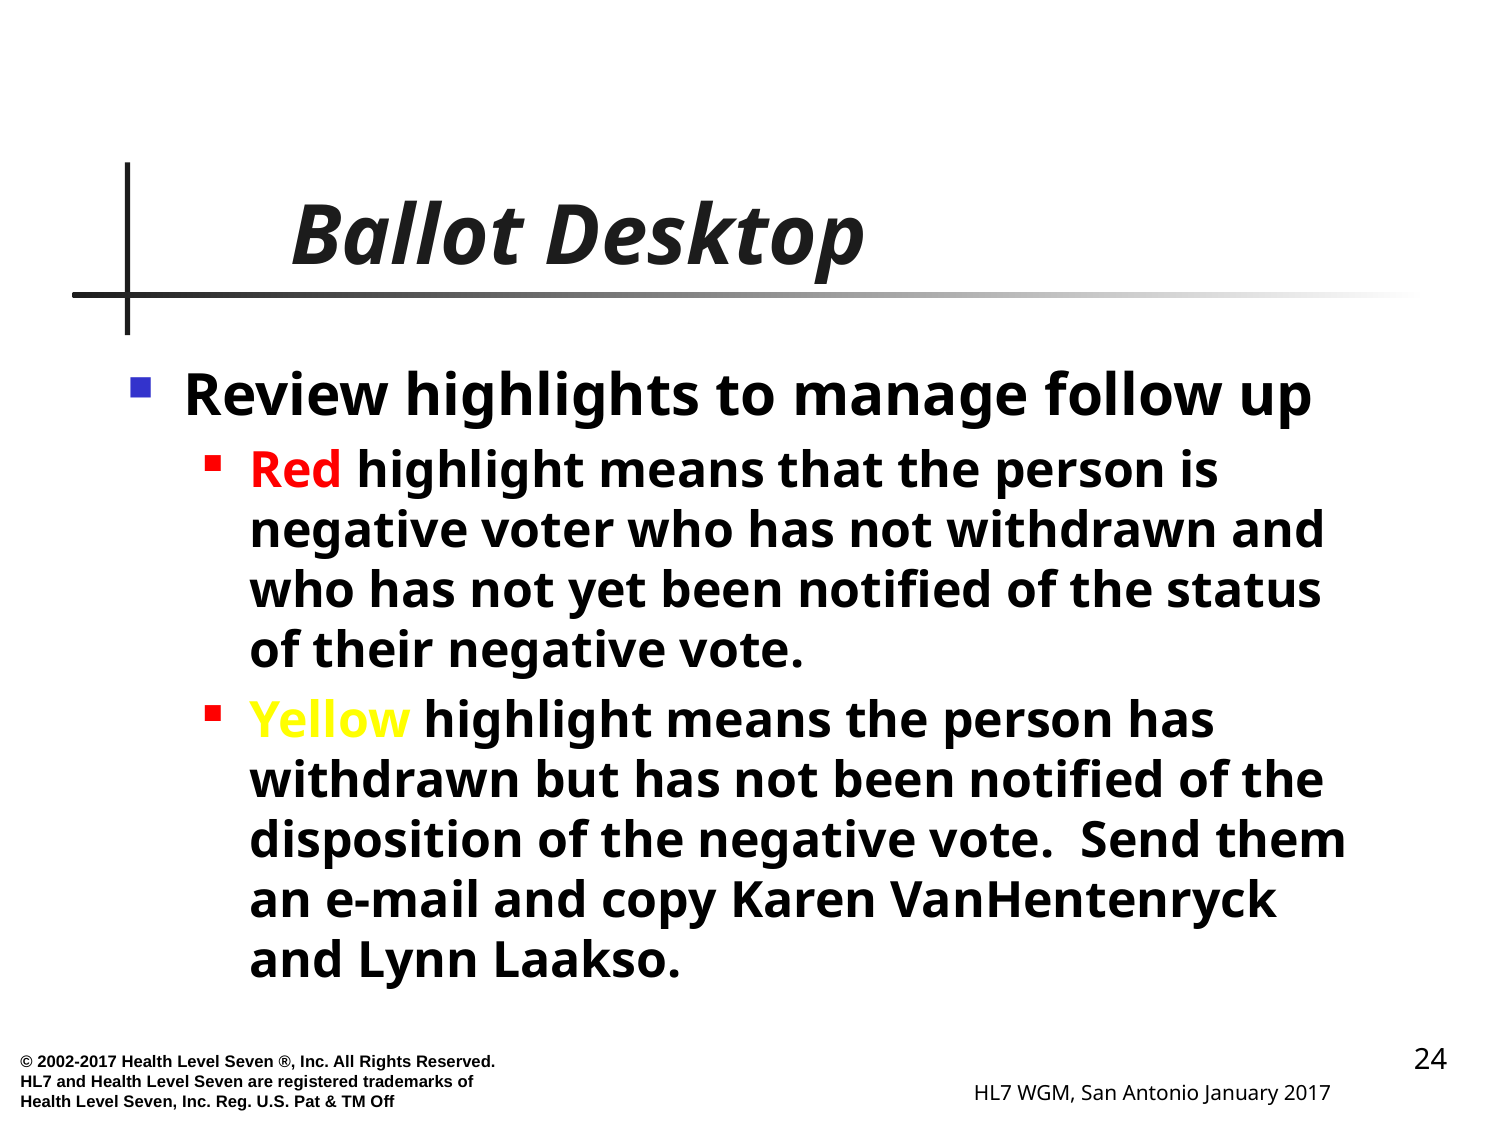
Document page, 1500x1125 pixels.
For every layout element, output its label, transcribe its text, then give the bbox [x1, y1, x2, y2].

list Review highlights to manage follow up Red highlight means that the person is negative voter who has not withdrawn and who has not yet been notified of the status of their negative vote. Yellow highlight means the person has withdrawn but has not been notified of the disposition of the negative vote. Send them an e-mail and copy Karen VanHentenryck and Lynn Laakso. [112, 349, 1388, 1026]
title Ballot Desktop [274, 101, 1468, 289]
slide_number 24 [1149, 1012, 1463, 1088]
